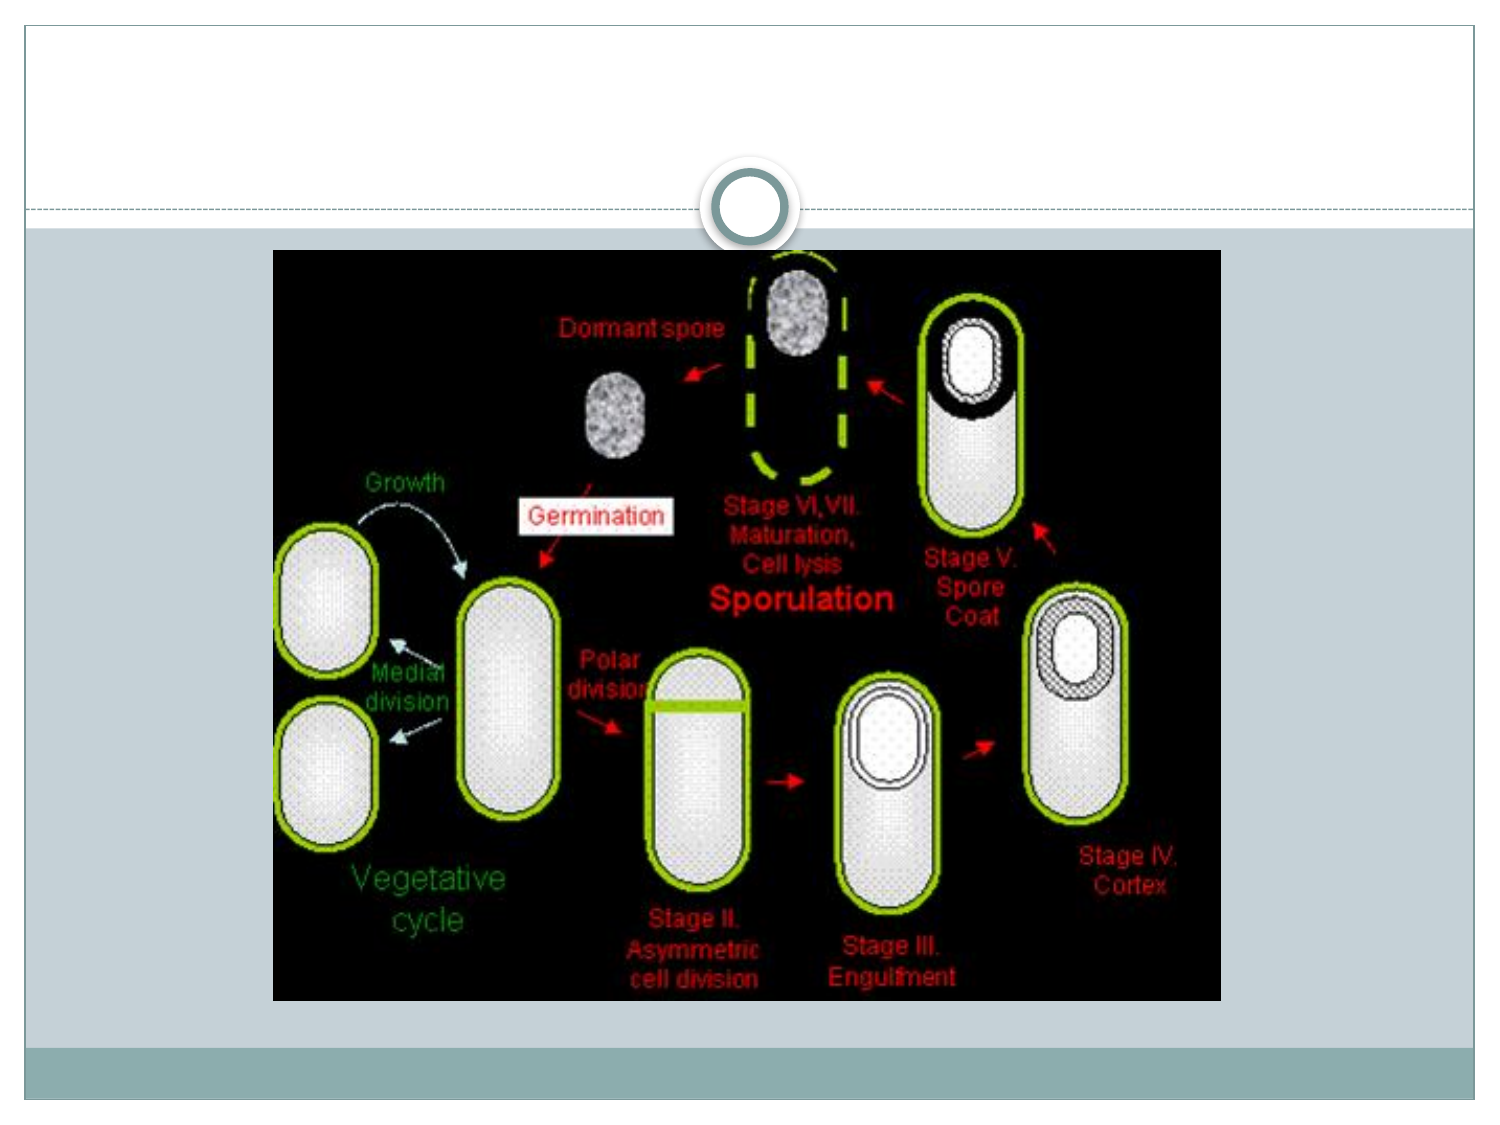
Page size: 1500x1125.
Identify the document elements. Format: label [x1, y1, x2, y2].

list [273, 250, 1221, 1001]
